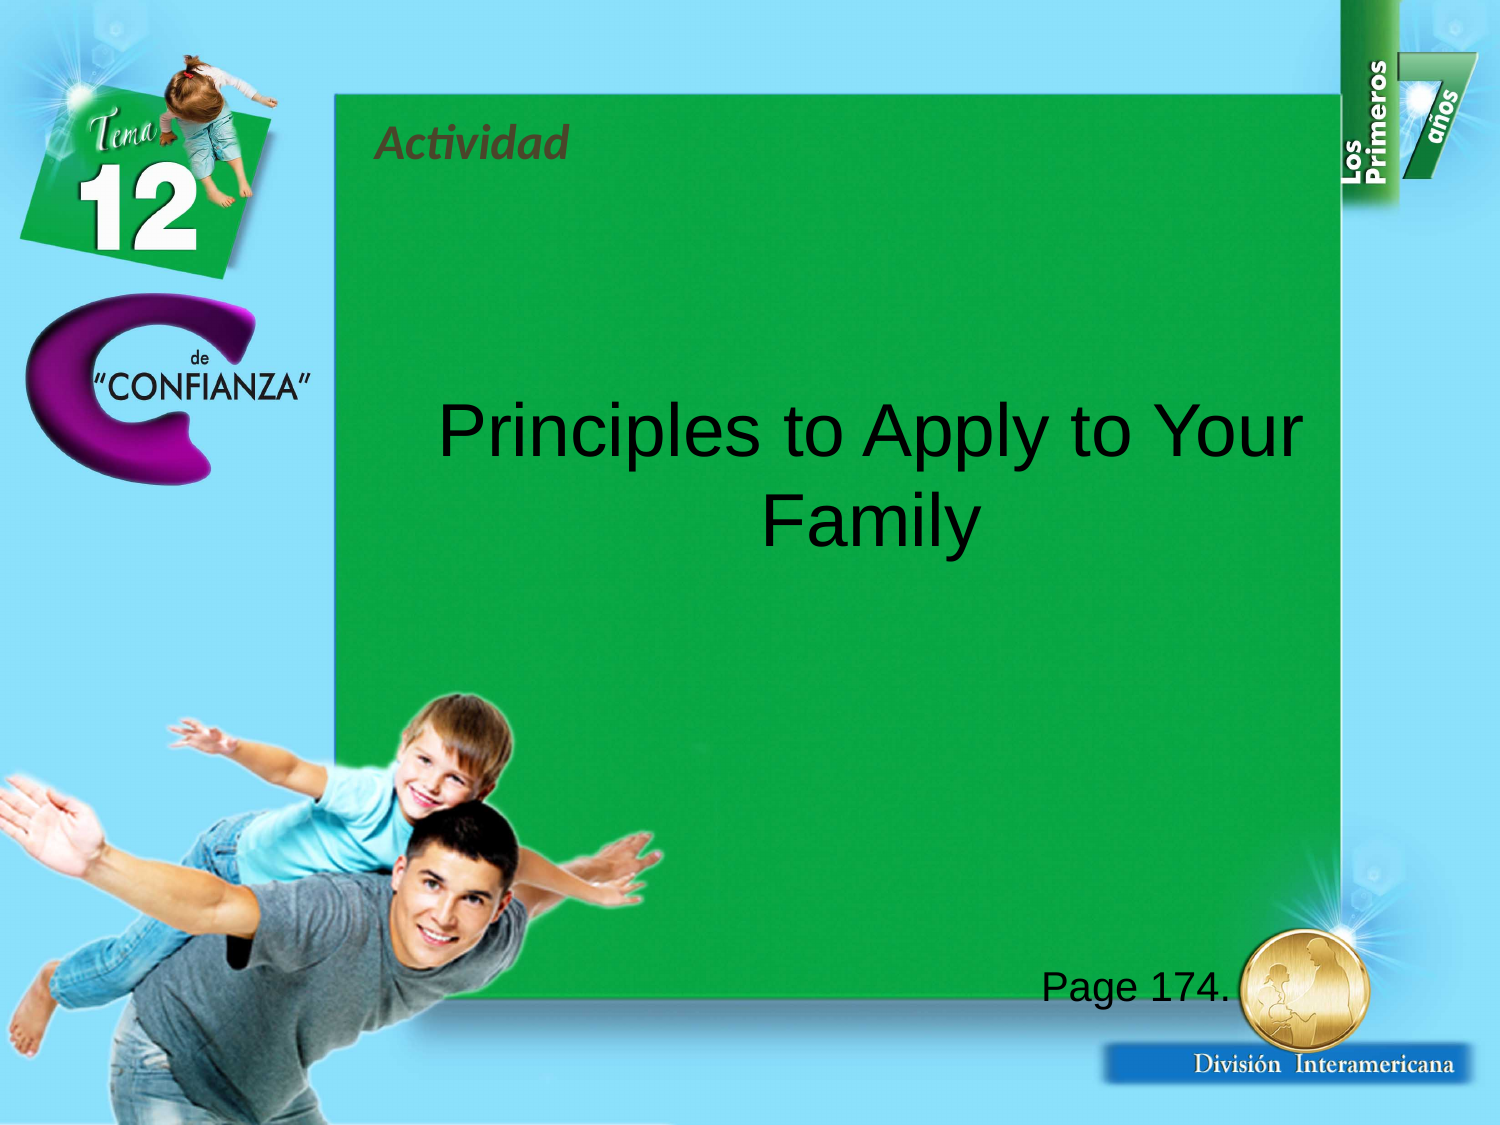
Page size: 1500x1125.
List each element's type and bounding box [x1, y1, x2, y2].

text_box [359, 101, 1329, 1019]
picture [0, 0, 1500, 1125]
